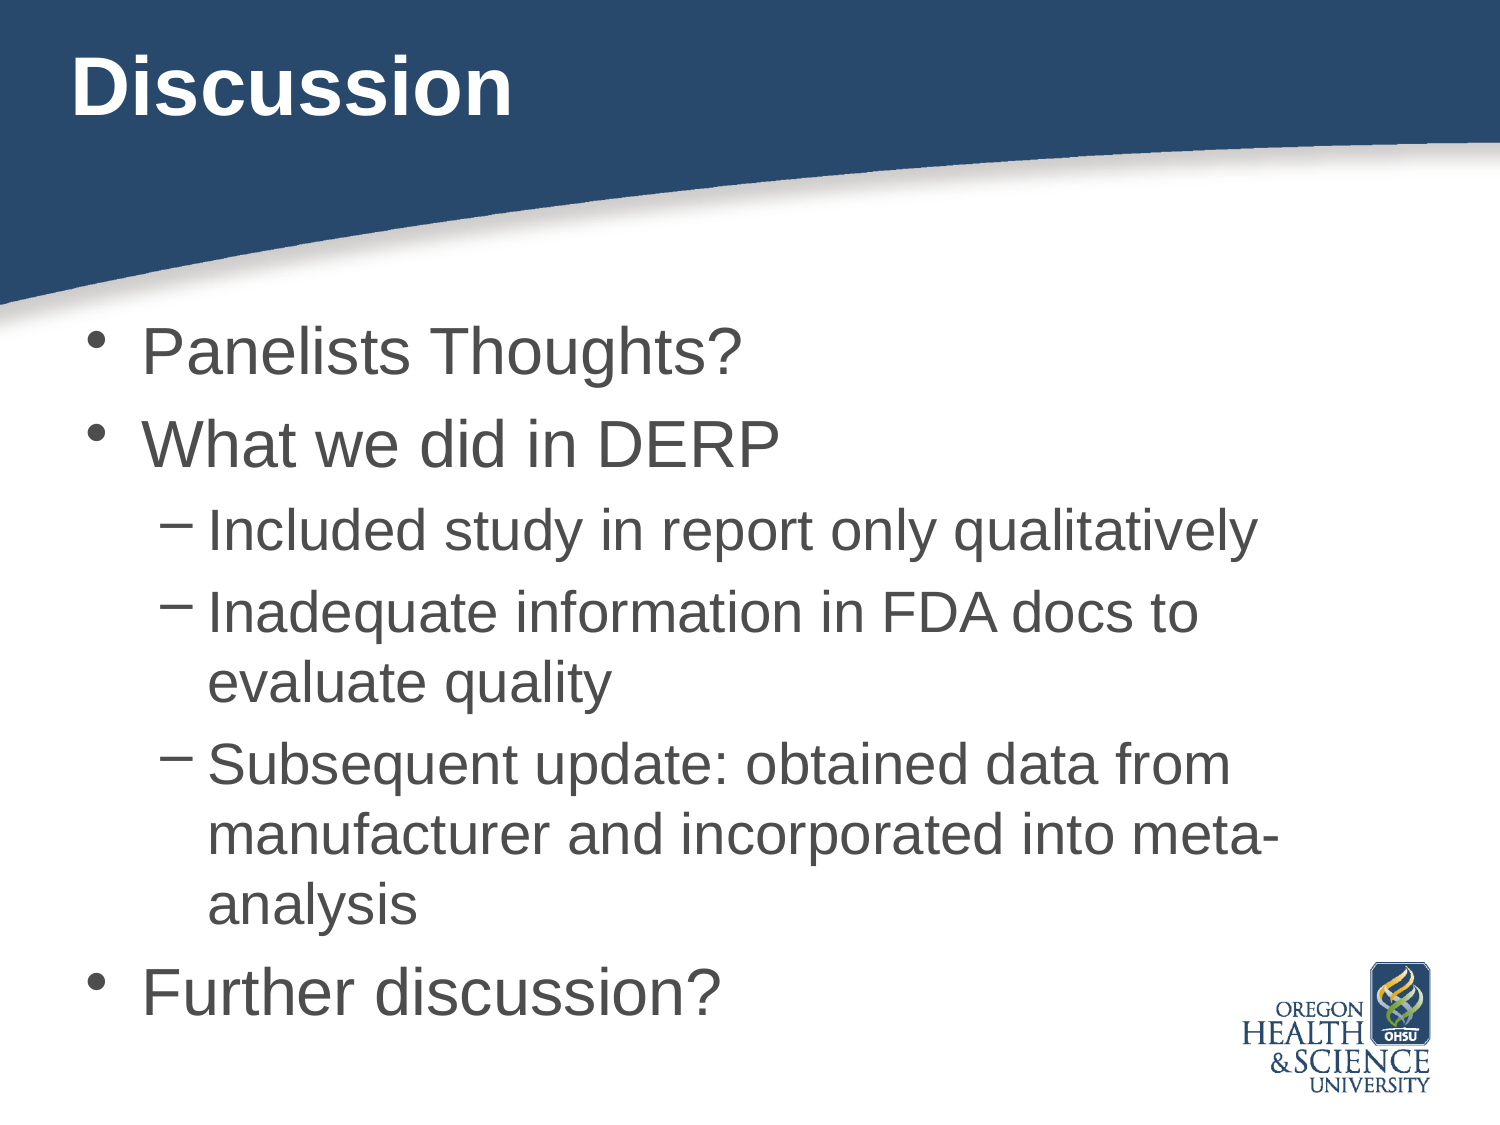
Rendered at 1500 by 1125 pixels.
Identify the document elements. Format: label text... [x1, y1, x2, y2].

list Panelists Thoughts? What we did in DERP Included study in report only qualitatively Inadequate information in FDA docs to evaluate quality Subsequent update: obtained data from manufacturer and incorporated into meta-analysis Further discussion? [70, 299, 1421, 1005]
picture [0, 0, 1500, 1125]
title Discussion [70, 24, 1421, 125]
